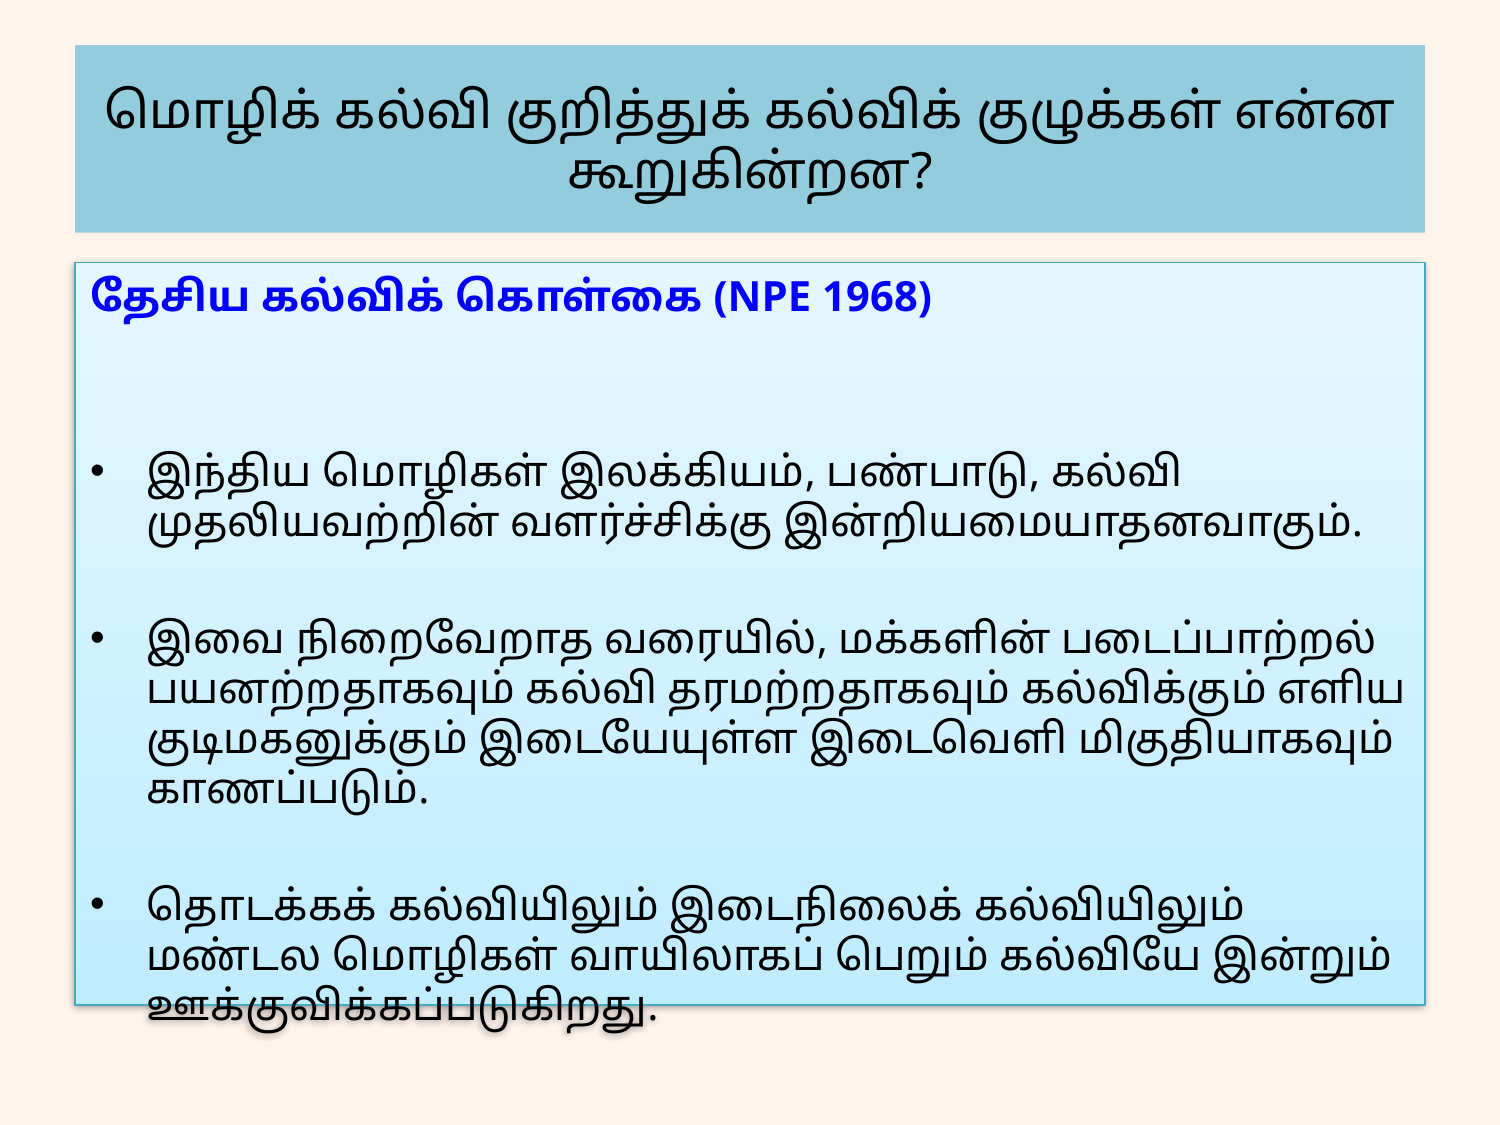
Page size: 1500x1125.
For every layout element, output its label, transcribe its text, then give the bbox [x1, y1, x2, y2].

list தேசிய கல்விக் கொள்கை (NPE 1968) இந்திய மொழிகள் இலக்கியம், பண்பாடு, கல்வி முதலியவற்றின் வளர்ச்சிக்கு இன்றியமையாதனவாகும். இவை நிறைவேறாத வரையில், மக்களின் படைப்பாற்றல் பயனற்றதாகவும் கல்வி தரமற்றதாகவும் கல்விக்கும் எளிய குடிமகனுக்கும் இடையேயுள்ள இடைவெளி மிகுதியாகவும் காணப்படும். தொடக்கக் கல்வியிலும் இடைநிலைக் கல்வியிலும் மண்டல மொழிகள் வாயிலாகப் பெறும் கல்வியே இன்றும் ஊக்குவிக்கப்படுகிறது. [74, 262, 1426, 1006]
title மொழிக் கல்வி குறித்துக் கல்விக் குழுக்கள் என்ன கூறுகின்றன? [75, 45, 1425, 233]
